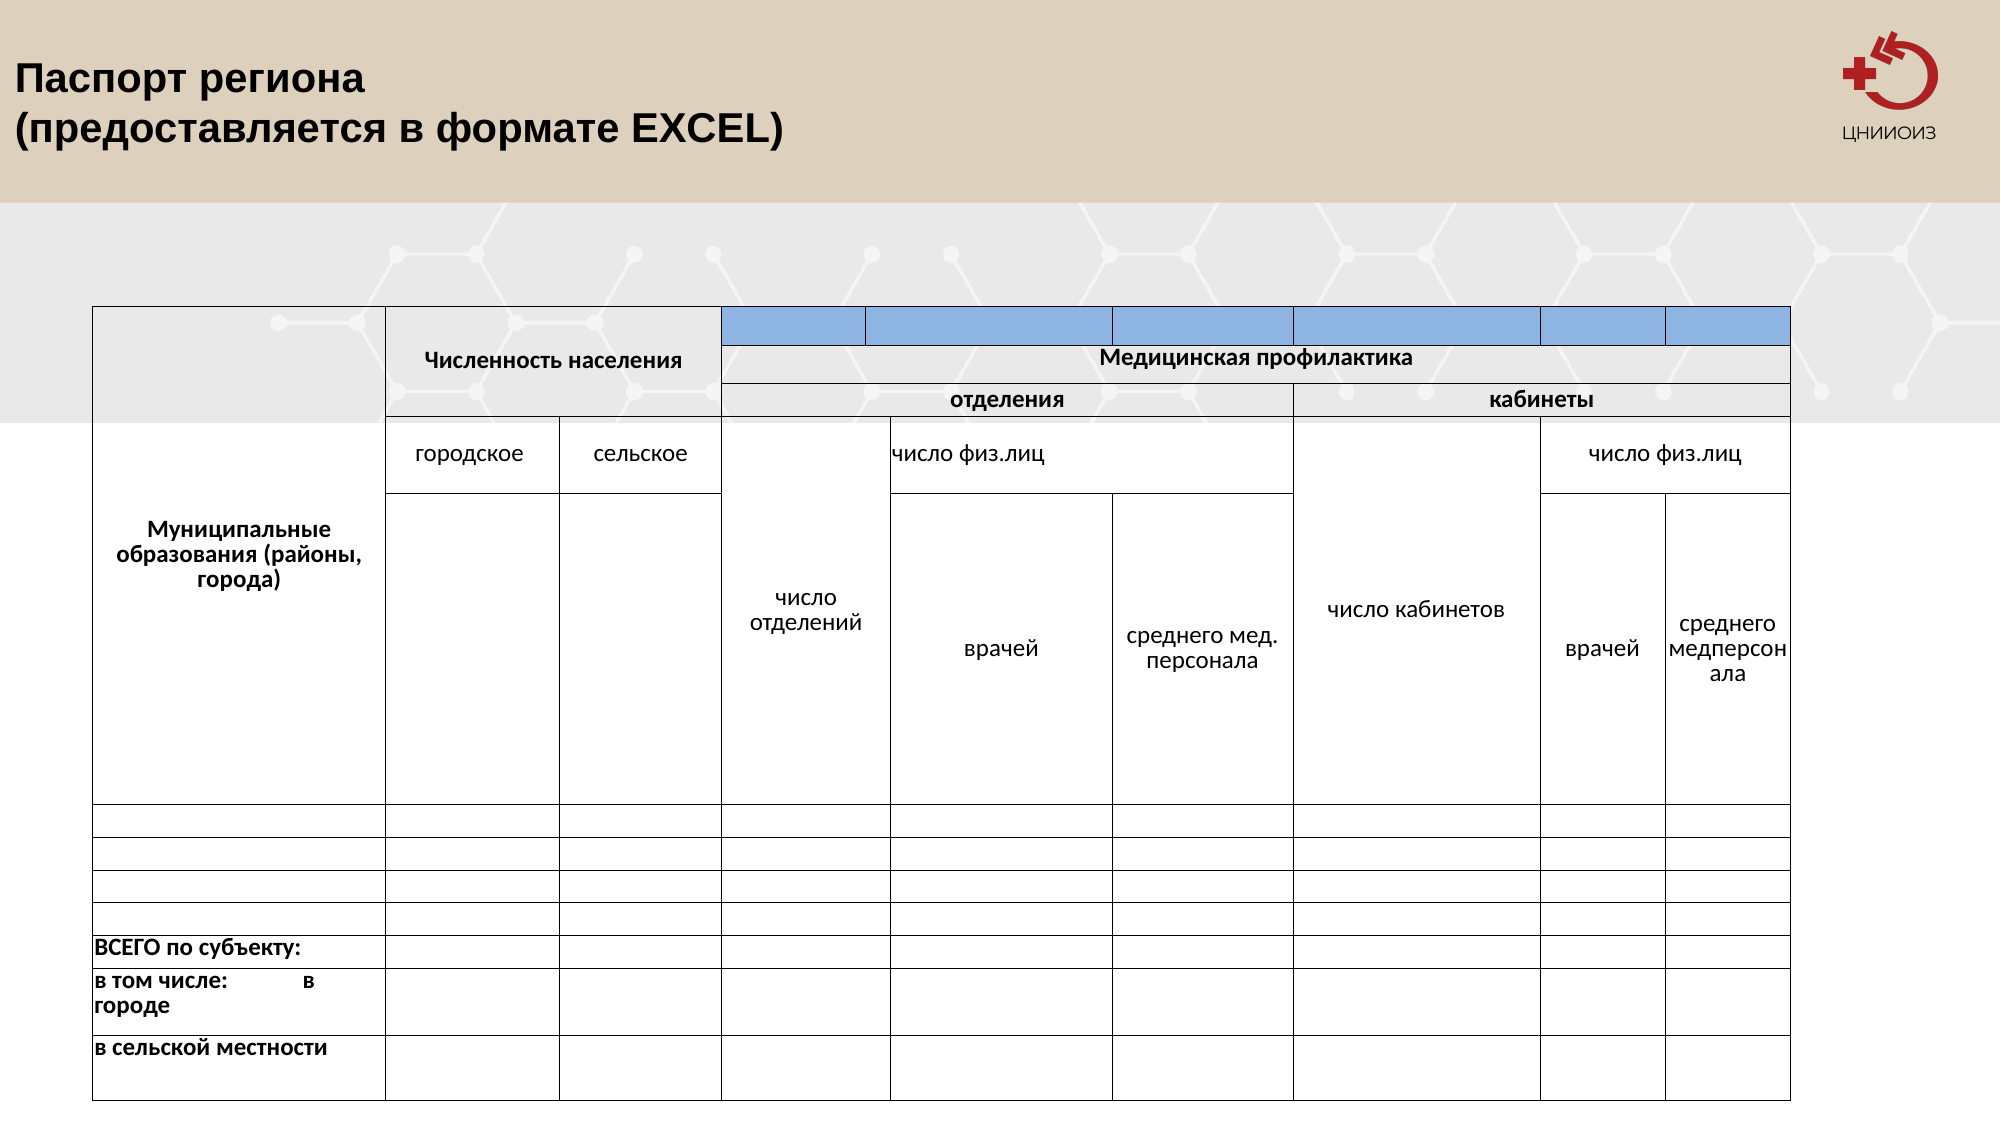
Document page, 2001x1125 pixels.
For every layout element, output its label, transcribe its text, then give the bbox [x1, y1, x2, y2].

table_cell [1294, 903, 1540, 935]
table_cell [1541, 969, 1665, 1035]
table_cell [722, 805, 890, 837]
table_cell [1294, 969, 1540, 1035]
table_cell [891, 871, 1112, 902]
table_cell [722, 871, 890, 902]
table_cell [1666, 871, 1790, 902]
table_cell среднего медперсонала [1666, 494, 1790, 804]
table_cell [93, 805, 385, 837]
table_cell [1541, 903, 1665, 935]
table_cell [386, 936, 559, 968]
table_cell [1113, 838, 1293, 870]
table_cell [386, 805, 559, 837]
table_cell [891, 1036, 1112, 1100]
table_cell [560, 871, 721, 902]
table_cell [1294, 1036, 1540, 1100]
table_cell [722, 936, 890, 968]
table_cell [93, 838, 385, 870]
table_cell [1666, 1036, 1790, 1100]
table_cell [1294, 805, 1540, 837]
table_cell [1113, 936, 1293, 968]
table_cell [891, 969, 1112, 1035]
table_cell [93, 871, 385, 902]
table_cell ВСЕГО по субъекту: [93, 936, 385, 968]
table_cell [1113, 871, 1293, 902]
table_cell в сельской местности [93, 1036, 385, 1100]
table_cell [386, 494, 559, 804]
table_cell [1666, 936, 1790, 968]
table_cell Муниципальные образования (районы, города) [93, 423, 385, 804]
table_cell [1666, 838, 1790, 870]
table_cell [386, 903, 559, 935]
table_cell [722, 903, 890, 935]
table_cell [891, 936, 1112, 968]
table_cell [560, 936, 721, 968]
table_cell [891, 805, 1112, 837]
table_cell среднего мед. персонала [1113, 494, 1293, 804]
table_cell городское [386, 423, 559, 493]
table_cell [560, 805, 721, 837]
table_cell [1541, 805, 1665, 837]
table_cell [560, 969, 721, 1035]
table_cell [93, 903, 385, 935]
table_cell [386, 969, 559, 1035]
table_cell [1666, 903, 1790, 935]
table_cell [722, 838, 890, 870]
table_cell [1541, 871, 1665, 902]
table_cell [560, 494, 721, 804]
table_cell сельское [560, 423, 721, 493]
table_cell врачей [1541, 494, 1665, 804]
table_cell число кабинетов [1294, 423, 1540, 804]
table_cell [1541, 1036, 1665, 1100]
table_cell [891, 903, 1112, 935]
table_cell [1113, 1036, 1293, 1100]
table_cell [1541, 838, 1665, 870]
picture [0, 31, 2000, 423]
table_cell [386, 1036, 559, 1100]
table_cell [560, 903, 721, 935]
table_cell [1666, 969, 1790, 1035]
table_cell [560, 1036, 721, 1100]
table_cell [1113, 969, 1293, 1035]
table_cell [386, 871, 559, 902]
table_cell [560, 838, 721, 870]
table_cell число физ.лиц [1541, 423, 1790, 493]
table_cell [1541, 936, 1665, 968]
table_cell врачей [891, 494, 1112, 804]
text_box Паспорт региона (предоставляется в формате EXCEL) [0, 0, 2000, 95]
table_cell [1113, 805, 1293, 837]
table_cell в том числе: в городе [93, 969, 385, 1035]
table_cell [1666, 805, 1790, 837]
table_cell [722, 969, 890, 1035]
table_cell число отделений [722, 423, 890, 804]
table_cell [386, 838, 559, 870]
table_cell [722, 1036, 890, 1100]
table_cell число физ.лиц [891, 423, 1293, 493]
table_cell [1294, 838, 1540, 870]
table_cell [891, 838, 1112, 870]
table_cell [1294, 871, 1540, 902]
table_cell [1113, 903, 1293, 935]
table_cell [1294, 936, 1540, 968]
